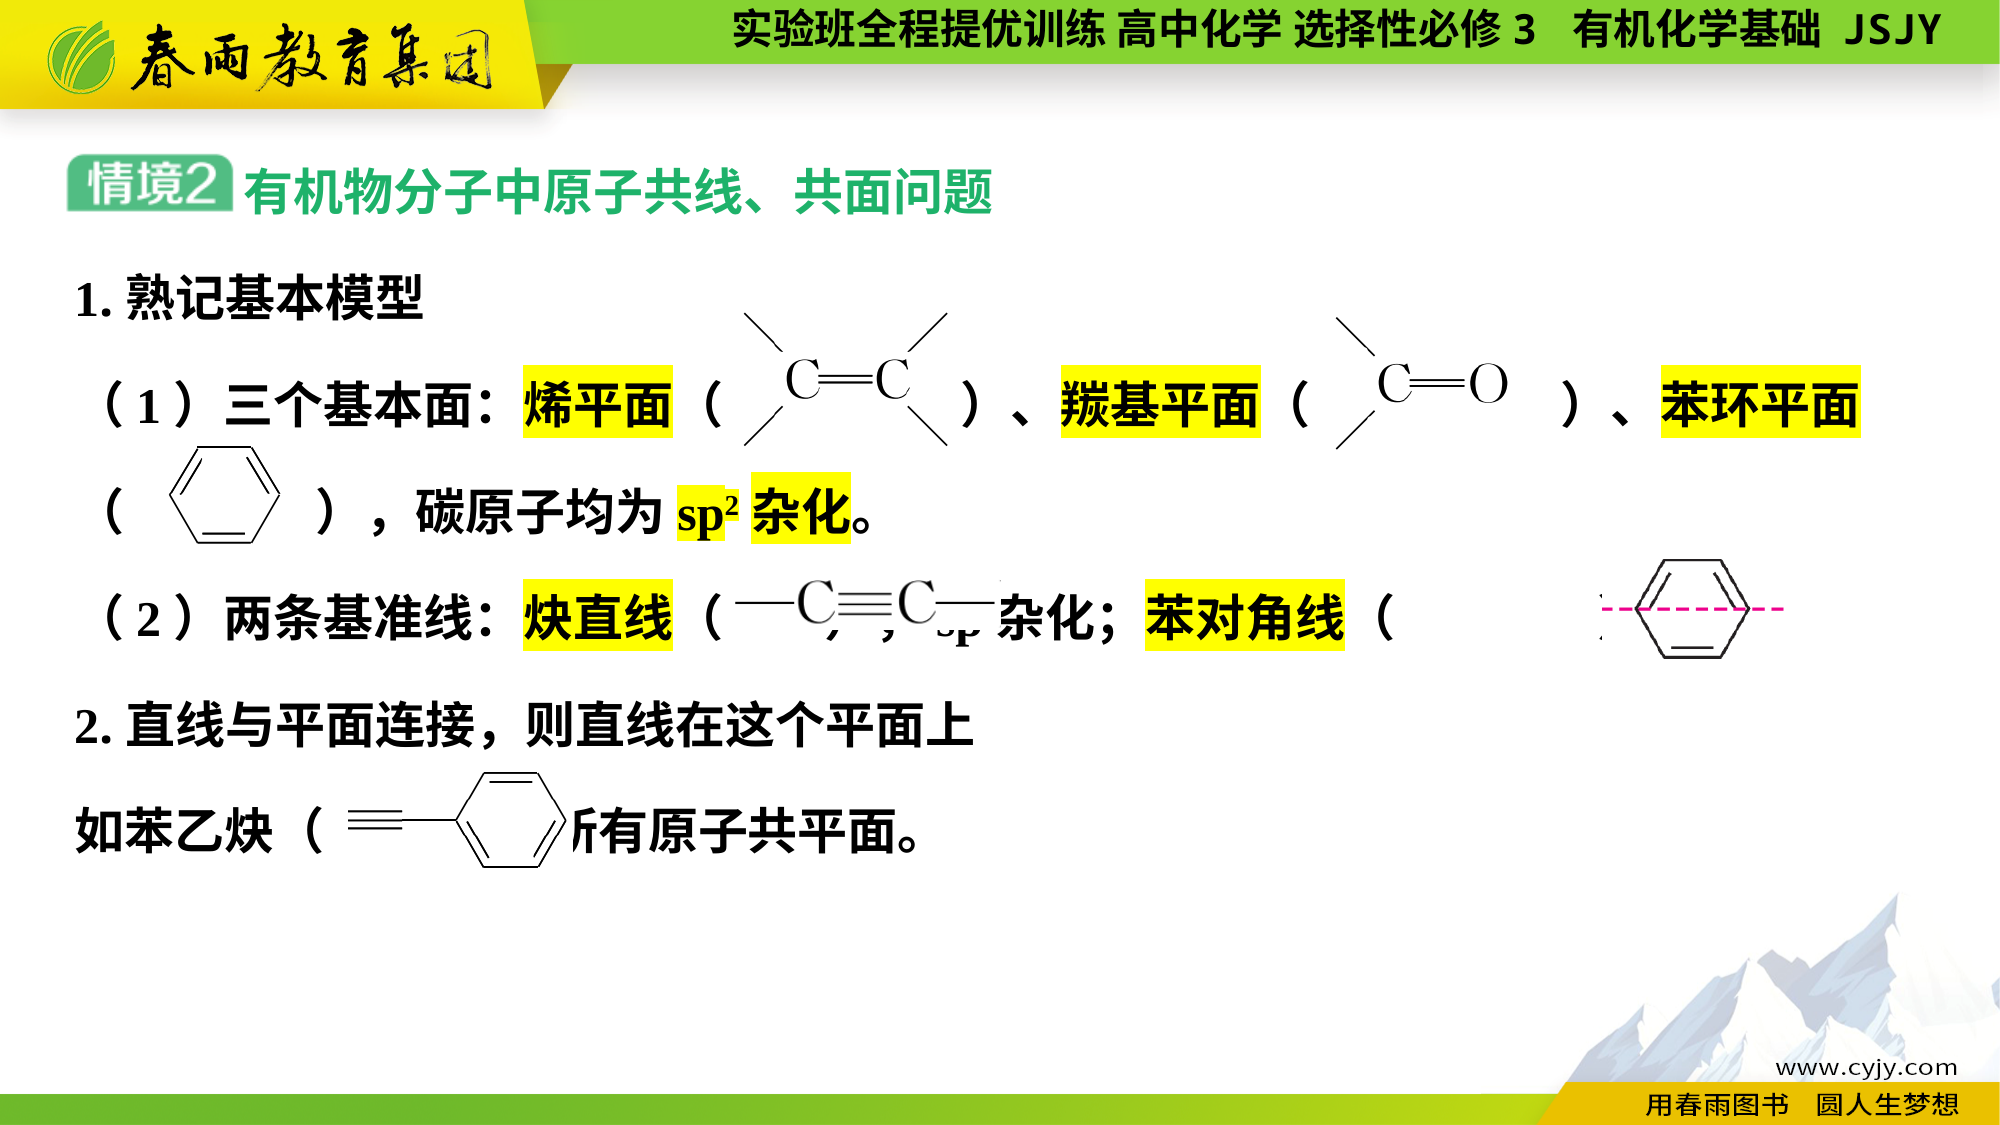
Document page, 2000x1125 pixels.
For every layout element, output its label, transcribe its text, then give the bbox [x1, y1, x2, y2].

picture [0, 0, 2000, 1125]
list 有机物分子中原子共线、共面问题 1.熟记基本模型 （1）三个基本面：烯平面（ ）、羰基平面（ ）、苯环平面 （ ），碳原子均为sp2杂化。 （2）两条基准线：炔直线（ ），sp杂化；苯对角线（ ）。 2.直线与平面连接，则直线在这个平面上 如苯乙炔（ ），所有原子共平面。 [59, 122, 1944, 983]
